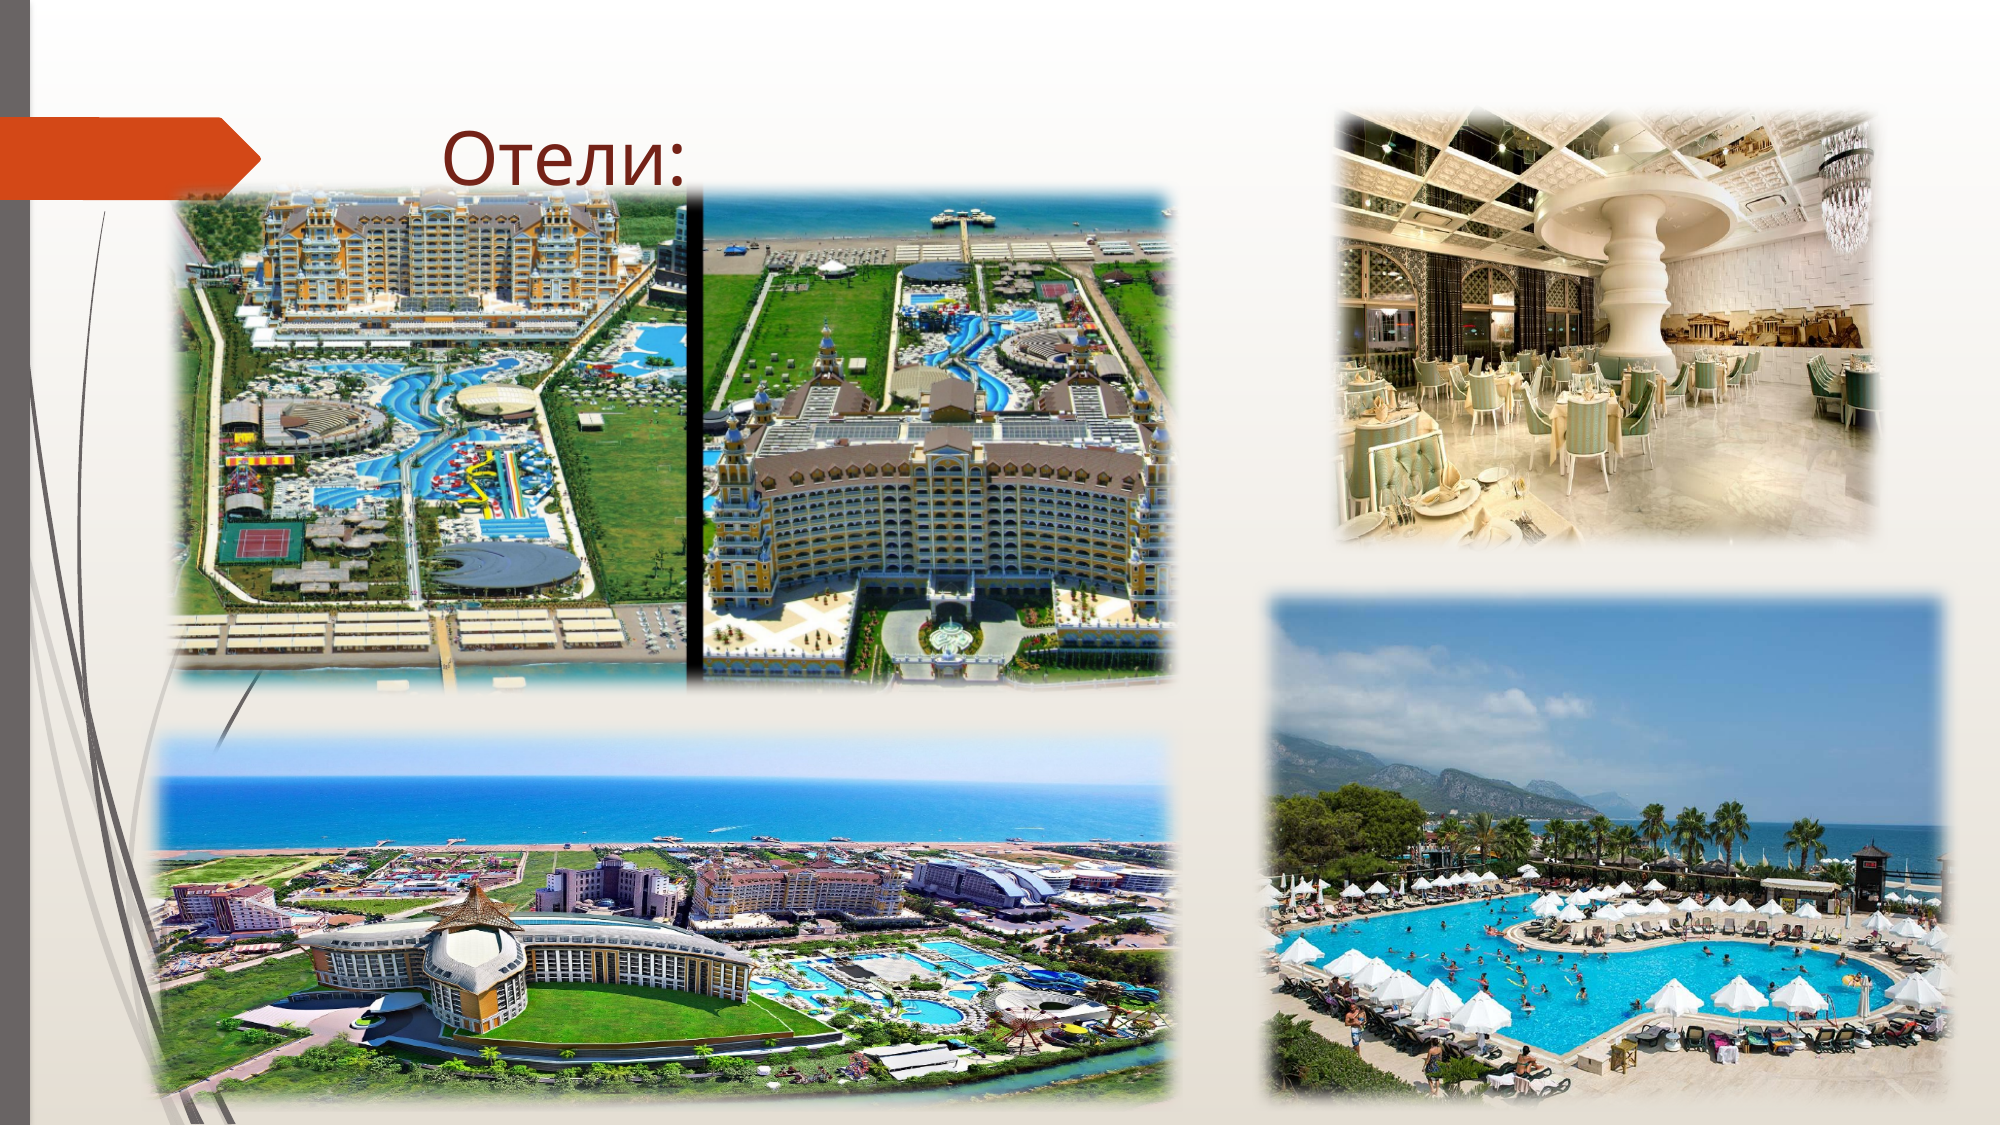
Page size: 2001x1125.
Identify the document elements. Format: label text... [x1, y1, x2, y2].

picture [1252, 579, 1961, 1112]
picture [1326, 102, 1888, 554]
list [163, 179, 1183, 699]
picture [140, 719, 1183, 1112]
title Отели: [425, 102, 1326, 313]
